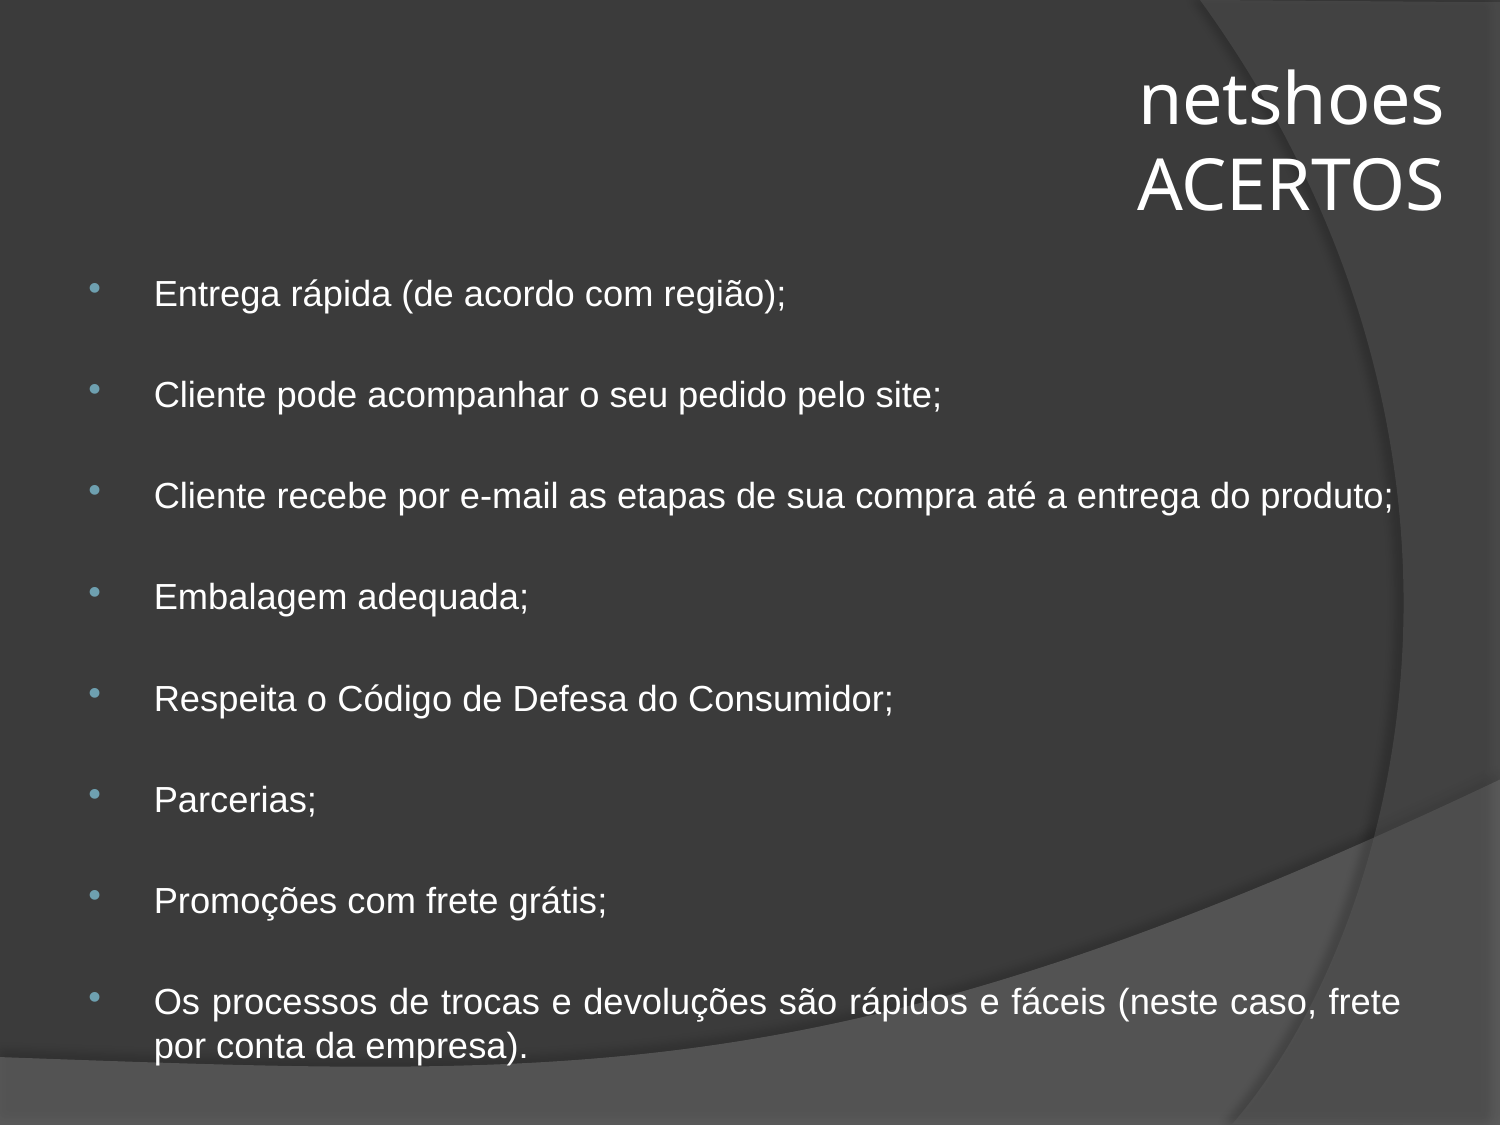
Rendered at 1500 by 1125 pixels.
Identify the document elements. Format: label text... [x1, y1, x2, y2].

title netshoes ACERTOS [228, 45, 1454, 233]
list Entrega rápida (de acordo com região); Cliente pode acompanhar o seu pedido pelo site; Cliente recebe por e-mail as etapas de sua compra até a entrega do produto; Embalagem adequada; Respeita o Código de Defesa do Consumidor; Parcerias; Promoções com frete grátis; Os processos de trocas e devoluções são rápidos e fáceis (neste caso, frete por conta da empresa). [75, 262, 1418, 1090]
